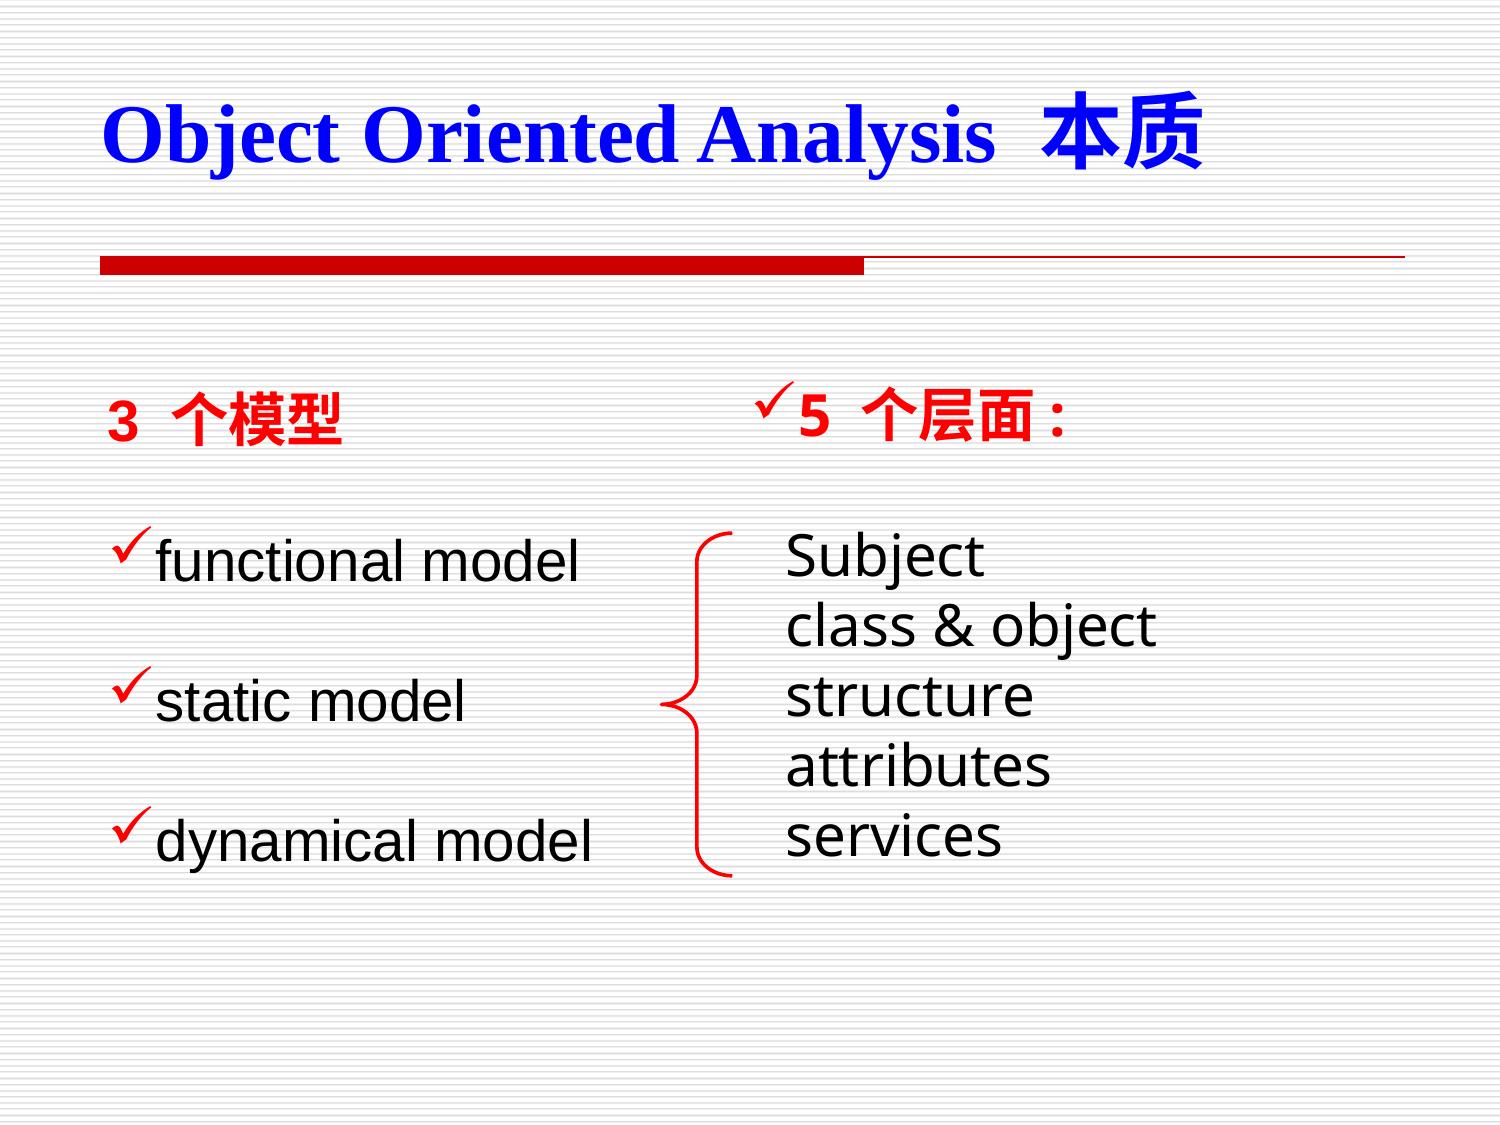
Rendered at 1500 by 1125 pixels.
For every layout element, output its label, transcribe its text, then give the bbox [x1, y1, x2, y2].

text_box 5 个层面: Subject class & object structure attributes services [735, 304, 1461, 942]
text_box [661, 533, 733, 876]
text_box 3 个模型 functional model static model dynamical model [107, 383, 695, 944]
text_box Object Oriented Analysis 本质 [85, 60, 1500, 198]
picture [0, 0, 1500, 1125]
